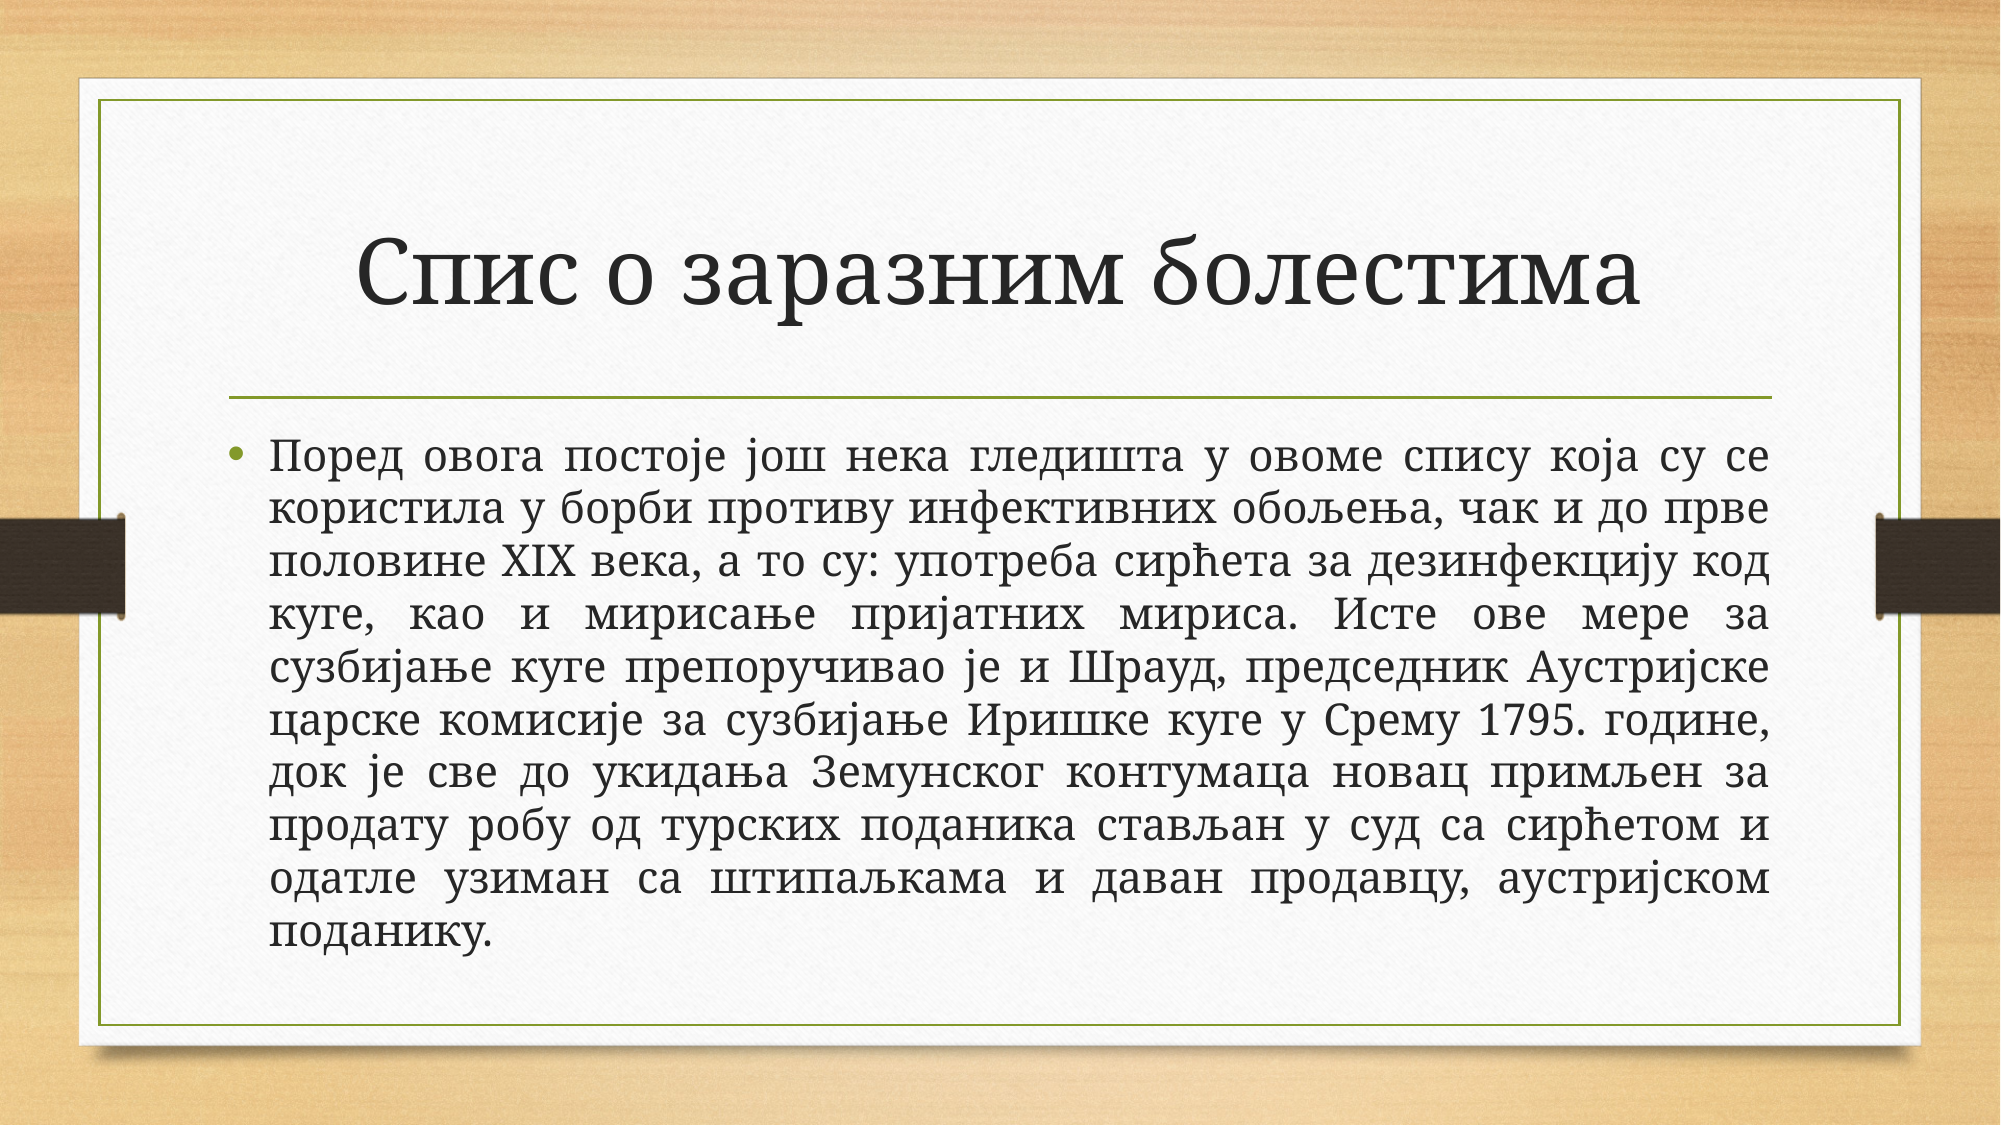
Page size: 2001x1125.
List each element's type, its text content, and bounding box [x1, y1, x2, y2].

picture [0, 0, 2001, 1125]
title Спис о заразним болестима [212, 161, 1788, 375]
list Поред овога постоје још нека гледишта у овоме спису која су се користила у борби противу инфективних обољења, чак и до прве половине XIX века, а то су: употреба сирћета за дезинфекцију код куге, као и мирисање пријатних мириса. Исте ове мере за сузбијање куге препоручивао је и Шрауд, председник Аустријске царске комисије за сузбијање Иришке куге у Срему 1795. године, док је све до укидања Земунског контумаца новац примљен за продату робу од турских поданика стављан у суд са сирћетом и одатле узиман са штипаљкама и даван продавцу, аустријском поданику. [212, 419, 1788, 964]
